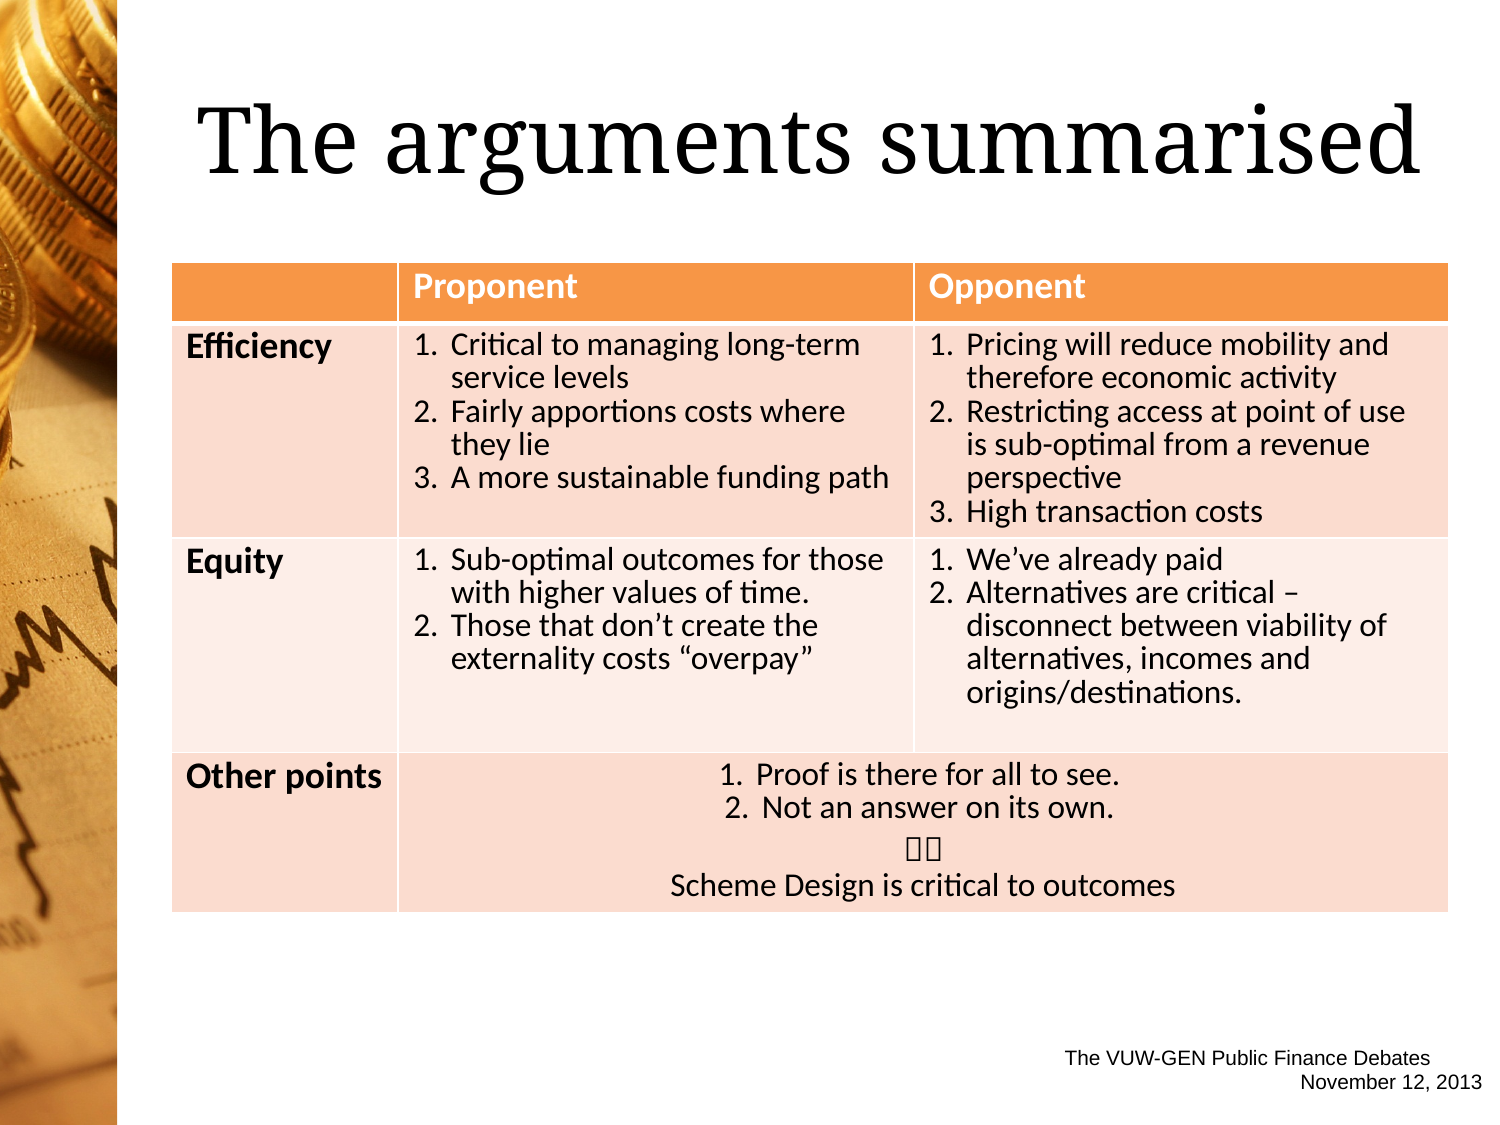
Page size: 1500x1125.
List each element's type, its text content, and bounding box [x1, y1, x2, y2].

table_cell Proof is there for all to see. Not an answer on its own.  Scheme Design is critical to outcomes [399, 753, 1448, 912]
picture [0, 0, 118, 1125]
table_cell Other points [172, 753, 397, 912]
table_cell Sub-optimal outcomes for those with higher values of time. Those that don’t create the externality costs “overpay” [399, 539, 913, 752]
table_cell We’ve already paid Alternatives are critical – disconnect between viability of alternatives, incomes and origins/destinations. [915, 539, 1448, 752]
table_cell Equity [172, 539, 397, 752]
text_box The VUW-GEN Public Finance Debates November 12, 2013 [667, 1034, 1498, 1106]
table_cell Efficiency [172, 326, 397, 537]
title The arguments summarised [171, 45, 1449, 229]
table_cell Pricing will reduce mobility and therefore economic activity Restricting access at point of use is sub-optimal from a revenue perspective High transaction costs [915, 326, 1448, 537]
table_header Opponent [915, 263, 1448, 321]
table_cell Critical to managing long-term service levels Fairly apportions costs where they lie A more sustainable funding path [399, 326, 913, 537]
table_header [172, 263, 397, 321]
table_header Proponent [399, 263, 913, 321]
